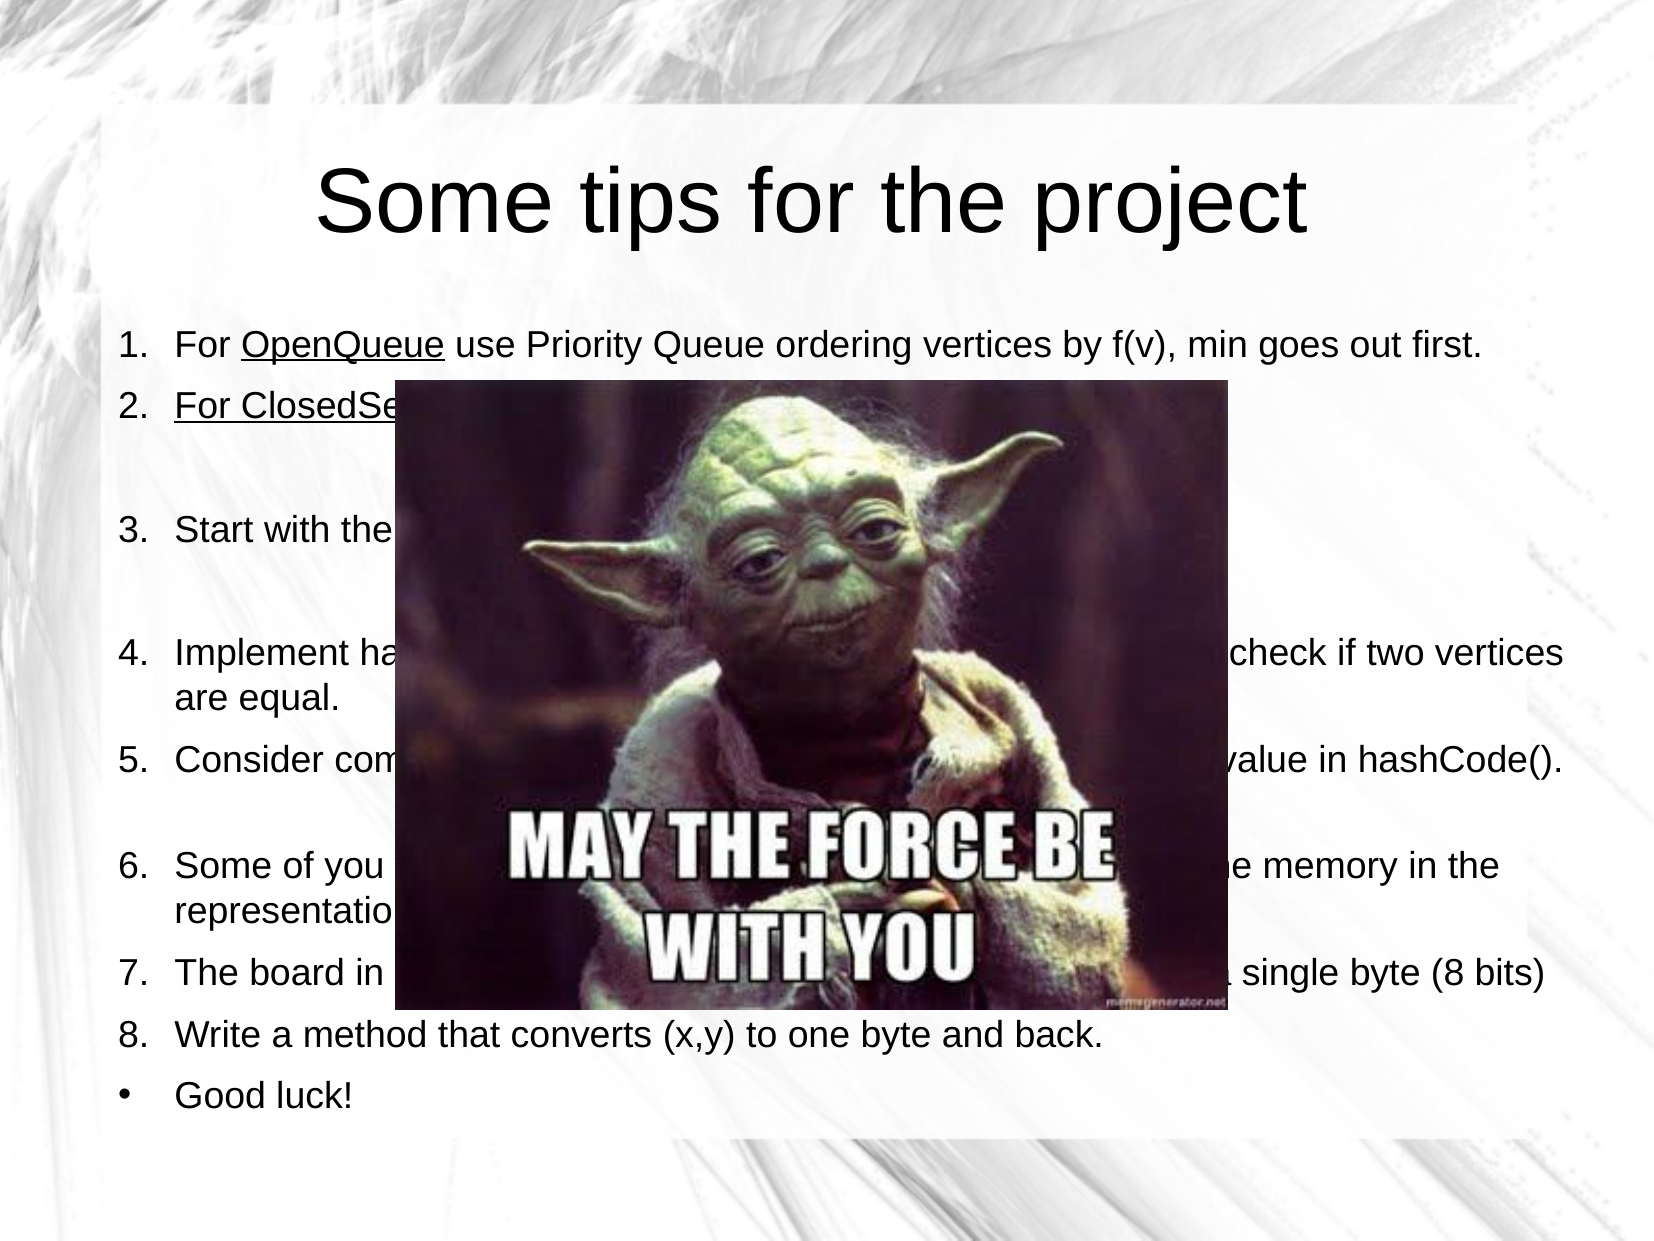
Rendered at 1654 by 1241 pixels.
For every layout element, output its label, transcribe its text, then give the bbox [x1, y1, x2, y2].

list For OpenQueue use Priority Queue ordering vertices by f(v), min goes out first. For ClosedSet use a HashSet. Start with the most basic implementation of the games. Implement hashCode() for your nodes, and use them to quickly check if two vertices are equal. Consider computing hash in the constructor and just return the value in hashCode(). Some of you will probably see OutOfMemoryError. Try saving the memory in the representation of the board The board in 6x6, so you can store both x and y of each car in a single byte (8 bits) Write a method that converts (x,y) to one byte and back. Good luck! [118, 319, 1571, 1102]
title Some tips for the project [118, 112, 1506, 281]
picture [0, 0, 1654, 1241]
